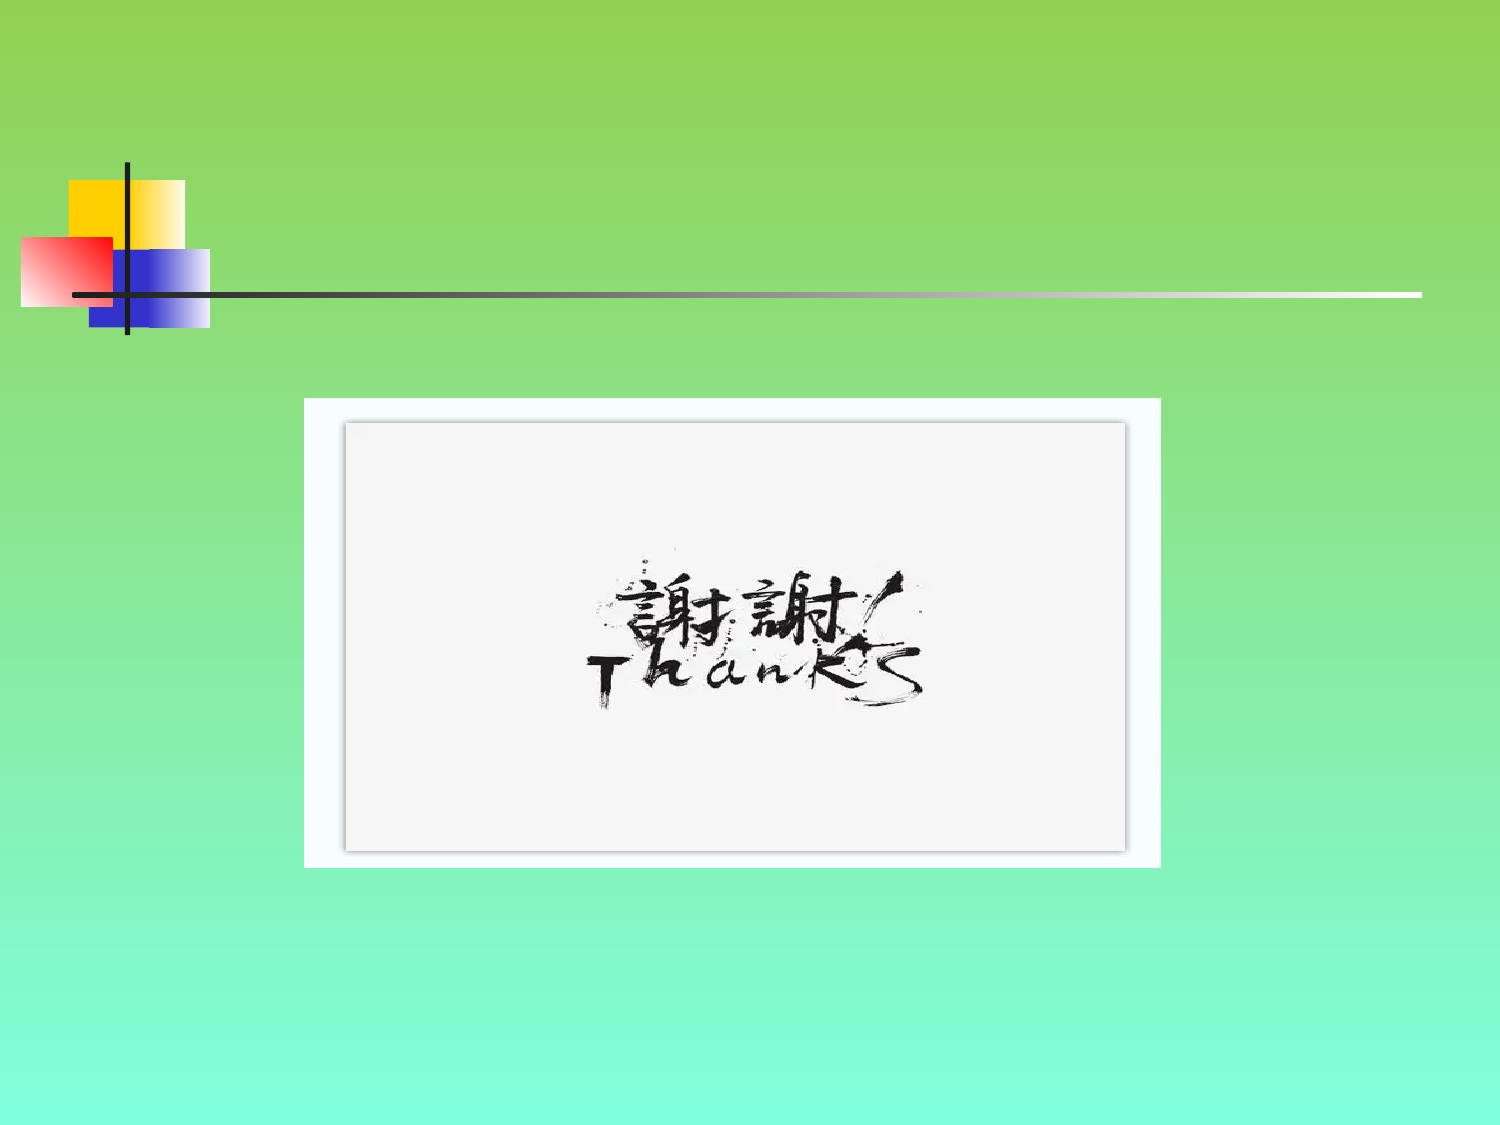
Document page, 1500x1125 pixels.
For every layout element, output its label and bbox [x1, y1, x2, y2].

picture [304, 398, 1161, 868]
